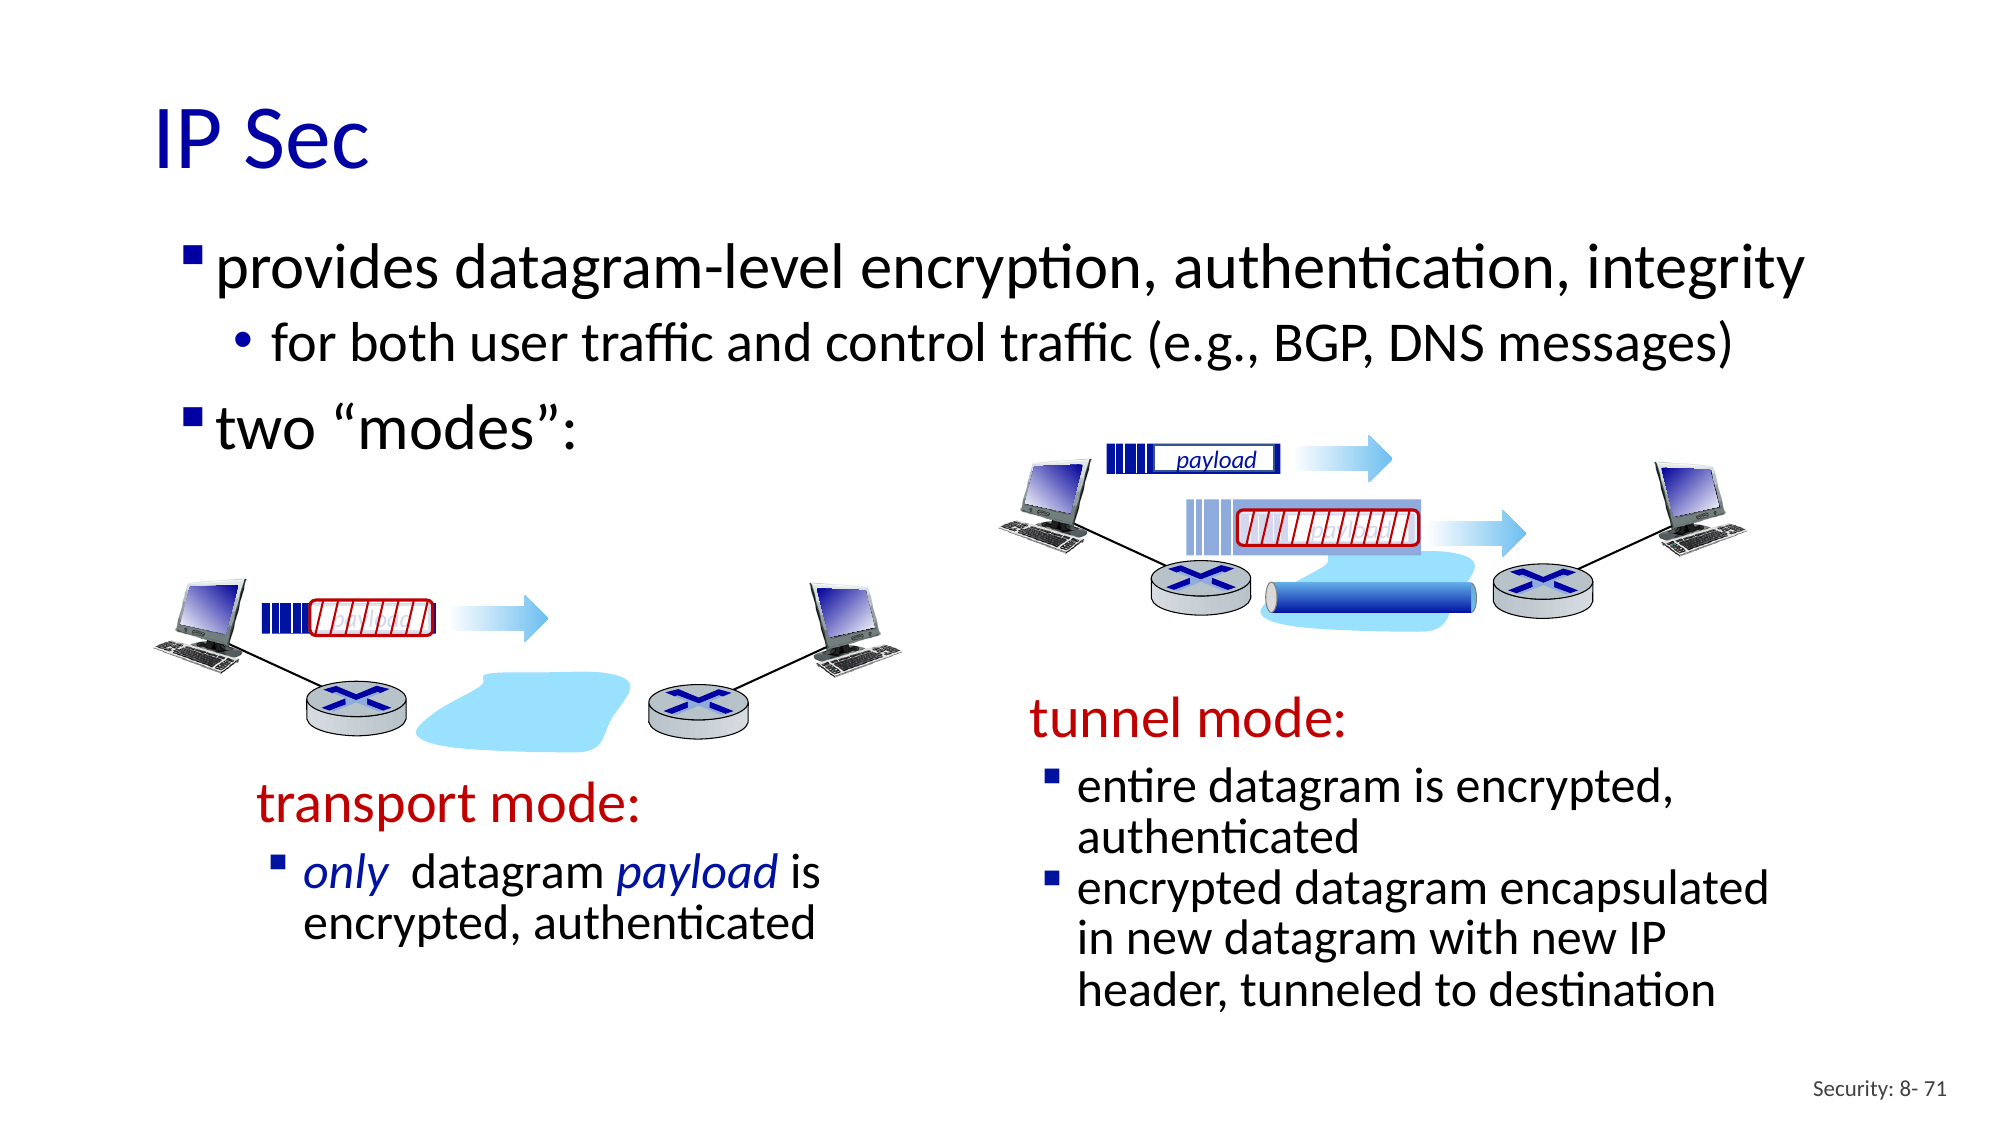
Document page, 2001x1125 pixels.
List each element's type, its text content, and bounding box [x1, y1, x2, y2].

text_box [974, 454, 1770, 633]
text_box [1106, 434, 1393, 483]
text_box tunnel mode: entire datagram is encrypted, authenticated encrypted datagram encapsulated in new datagram with new IP header, tunneled to destination [1015, 671, 1790, 1024]
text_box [1186, 498, 1422, 559]
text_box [1240, 546, 1415, 552]
title IP Sec [137, 65, 1863, 213]
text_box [648, 578, 925, 740]
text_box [1237, 508, 1419, 546]
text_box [130, 574, 407, 736]
text_box transport mode: only datagram payload is encrypted, authenticated [241, 768, 874, 957]
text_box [309, 599, 433, 636]
text_box [415, 671, 631, 753]
list provides datagram-level encryption, authentication, integrity for both user traffic and control traffic (e.g., BGP, DNS messages) two “modes”: [142, 224, 1923, 548]
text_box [261, 594, 549, 643]
slide_number Security: 8- 71 [1512, 1056, 1963, 1117]
